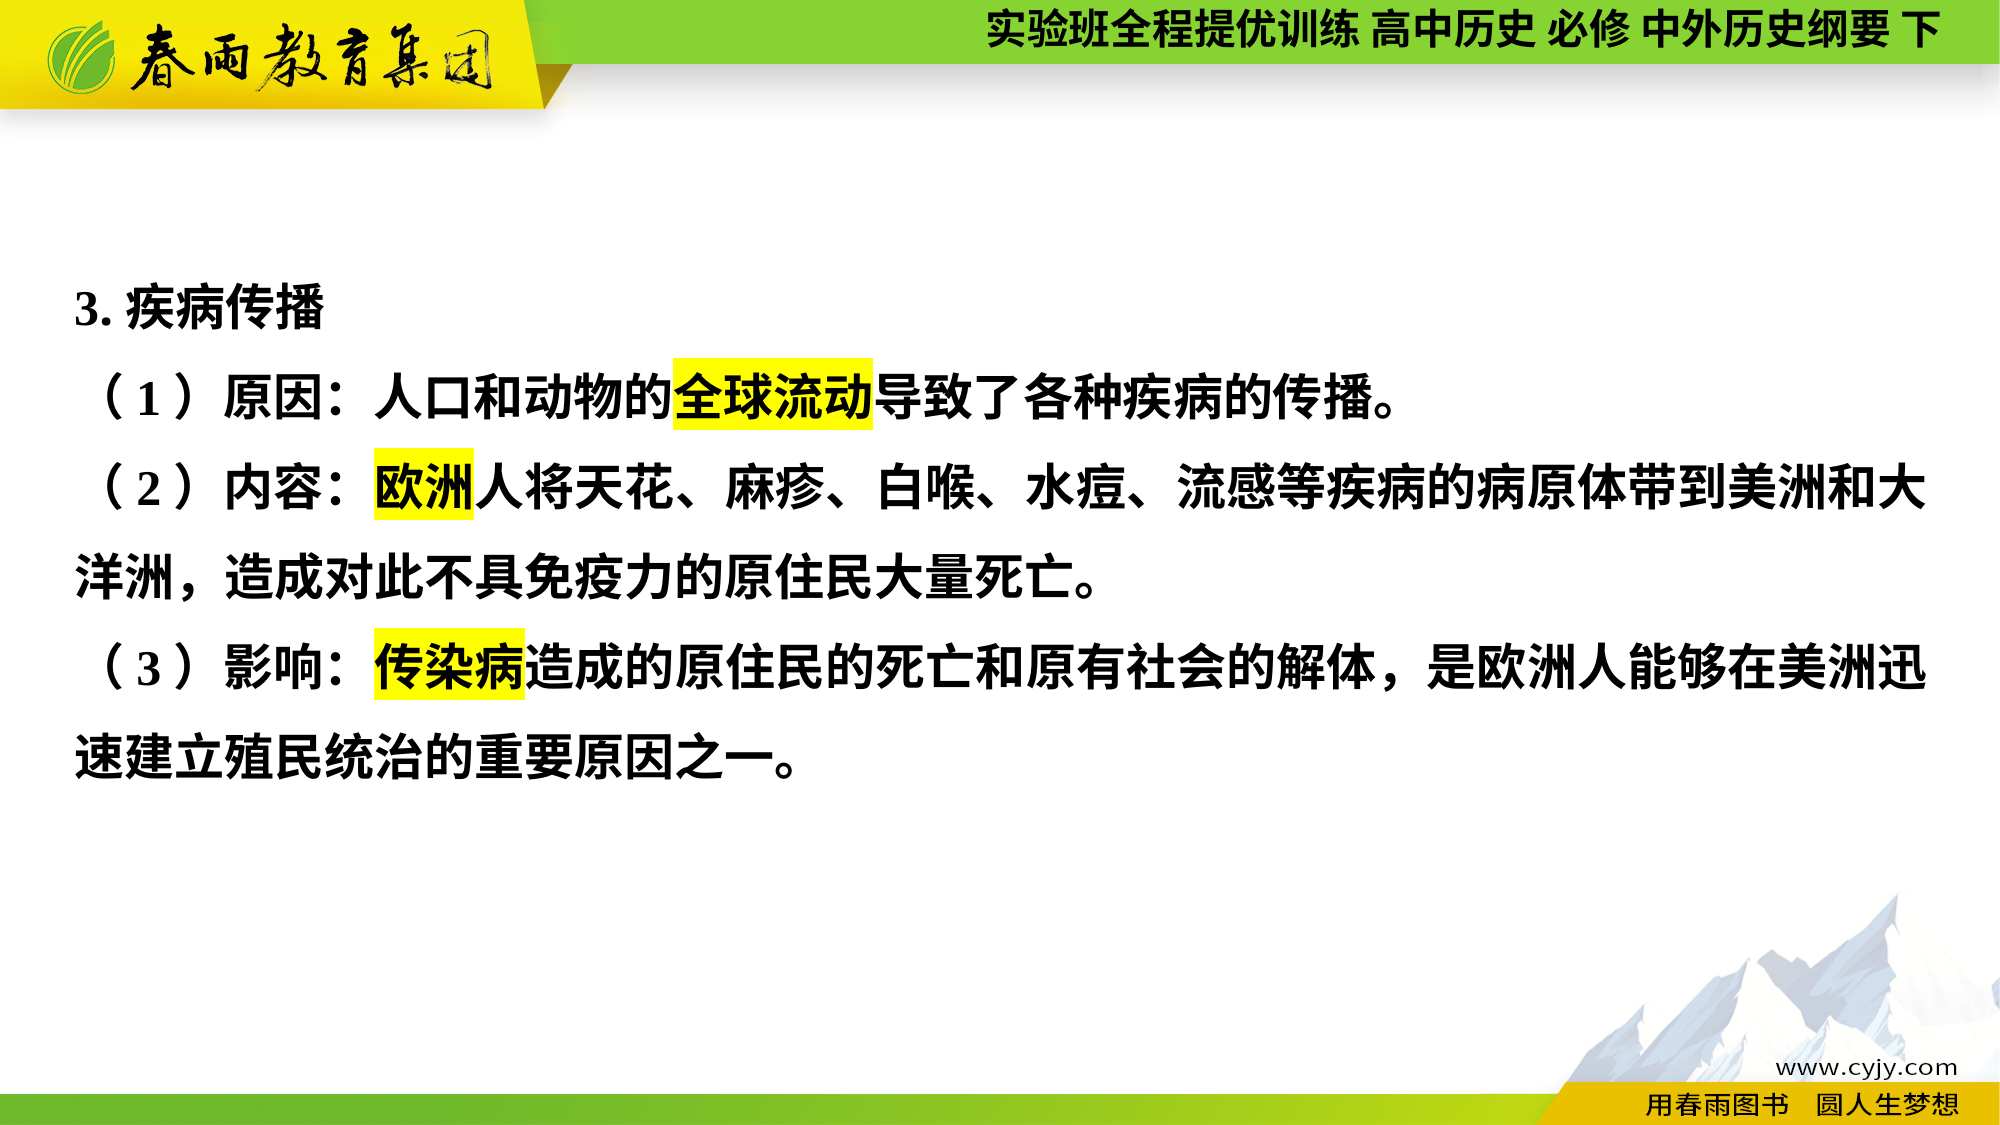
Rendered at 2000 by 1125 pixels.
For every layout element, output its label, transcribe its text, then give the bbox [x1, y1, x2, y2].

list 3.疾病传播 （1）原因：人口和动物的全球流动导致了各种疾病的传播。 （2）内容：欧洲人将天花、麻疹、白喉、水痘、流感等疾病的病原体带到美洲和大洋洲，造成对此不具免疫力的原住民大量死亡。 （3）影响：传染病造成的原住民的死亡和原有社会的解体，是欧洲人能够在美洲迅速建立殖民统治的重要原因之一。 [59, 238, 1944, 799]
picture [0, 0, 2000, 1125]
